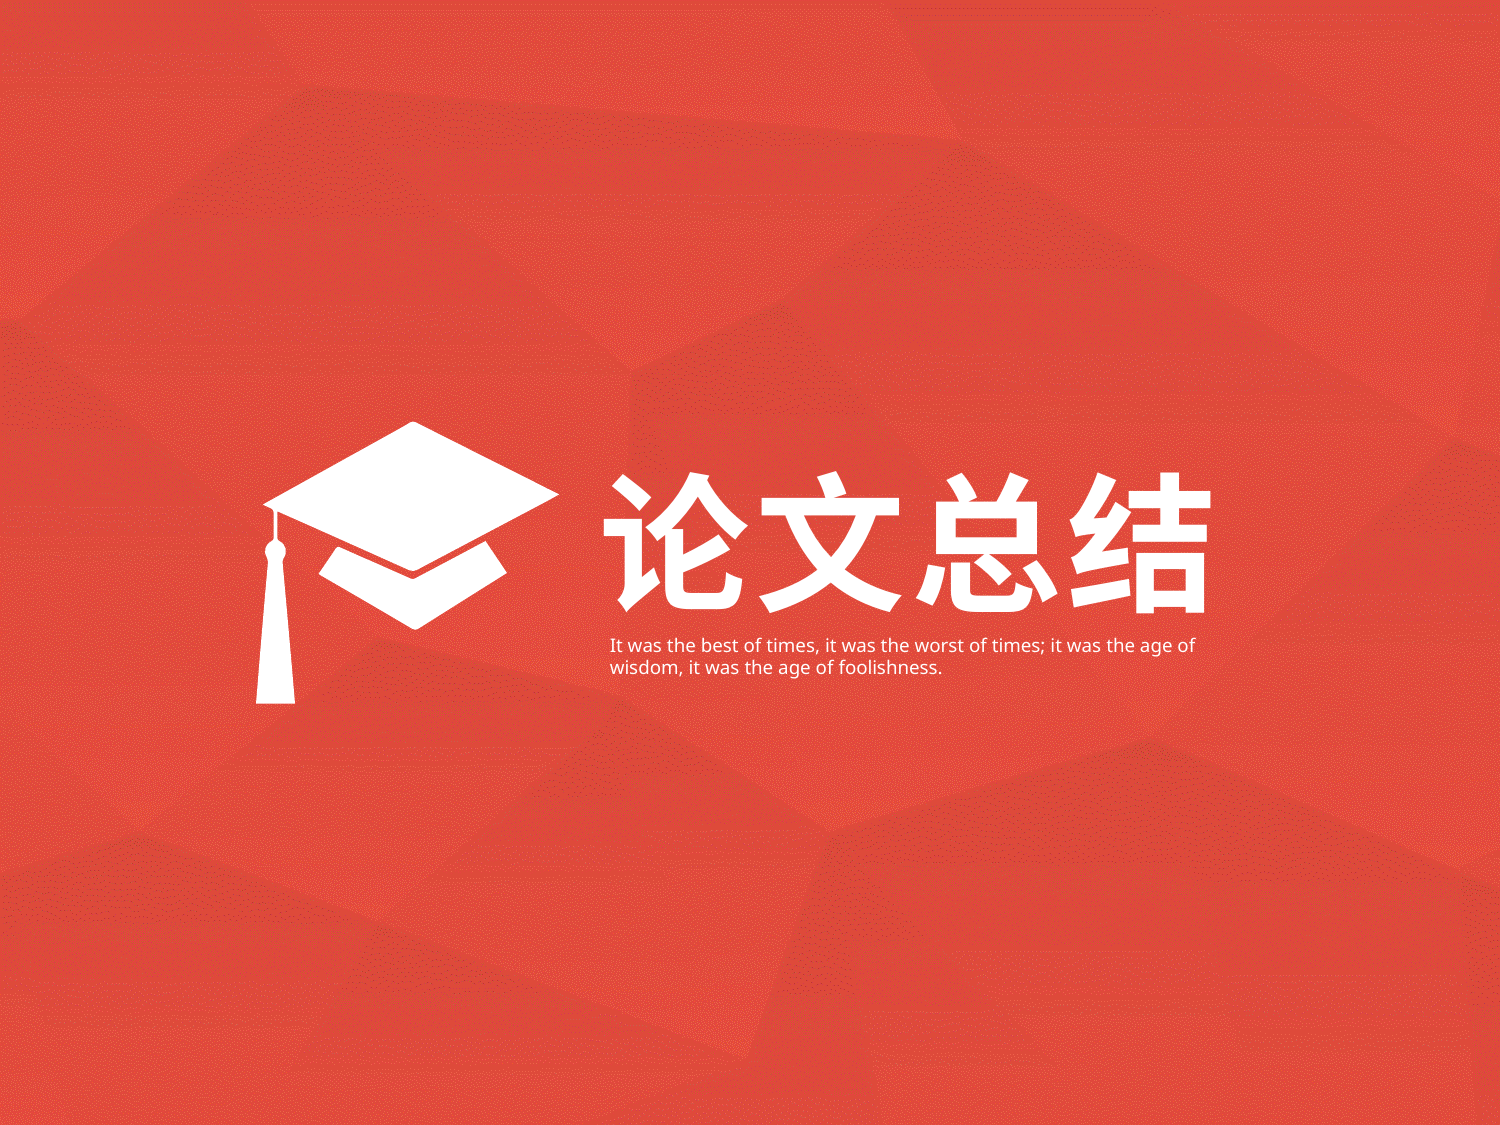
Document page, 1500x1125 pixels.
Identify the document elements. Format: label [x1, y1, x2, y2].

picture [0, 0, 1500, 1125]
text_box [255, 421, 1245, 704]
